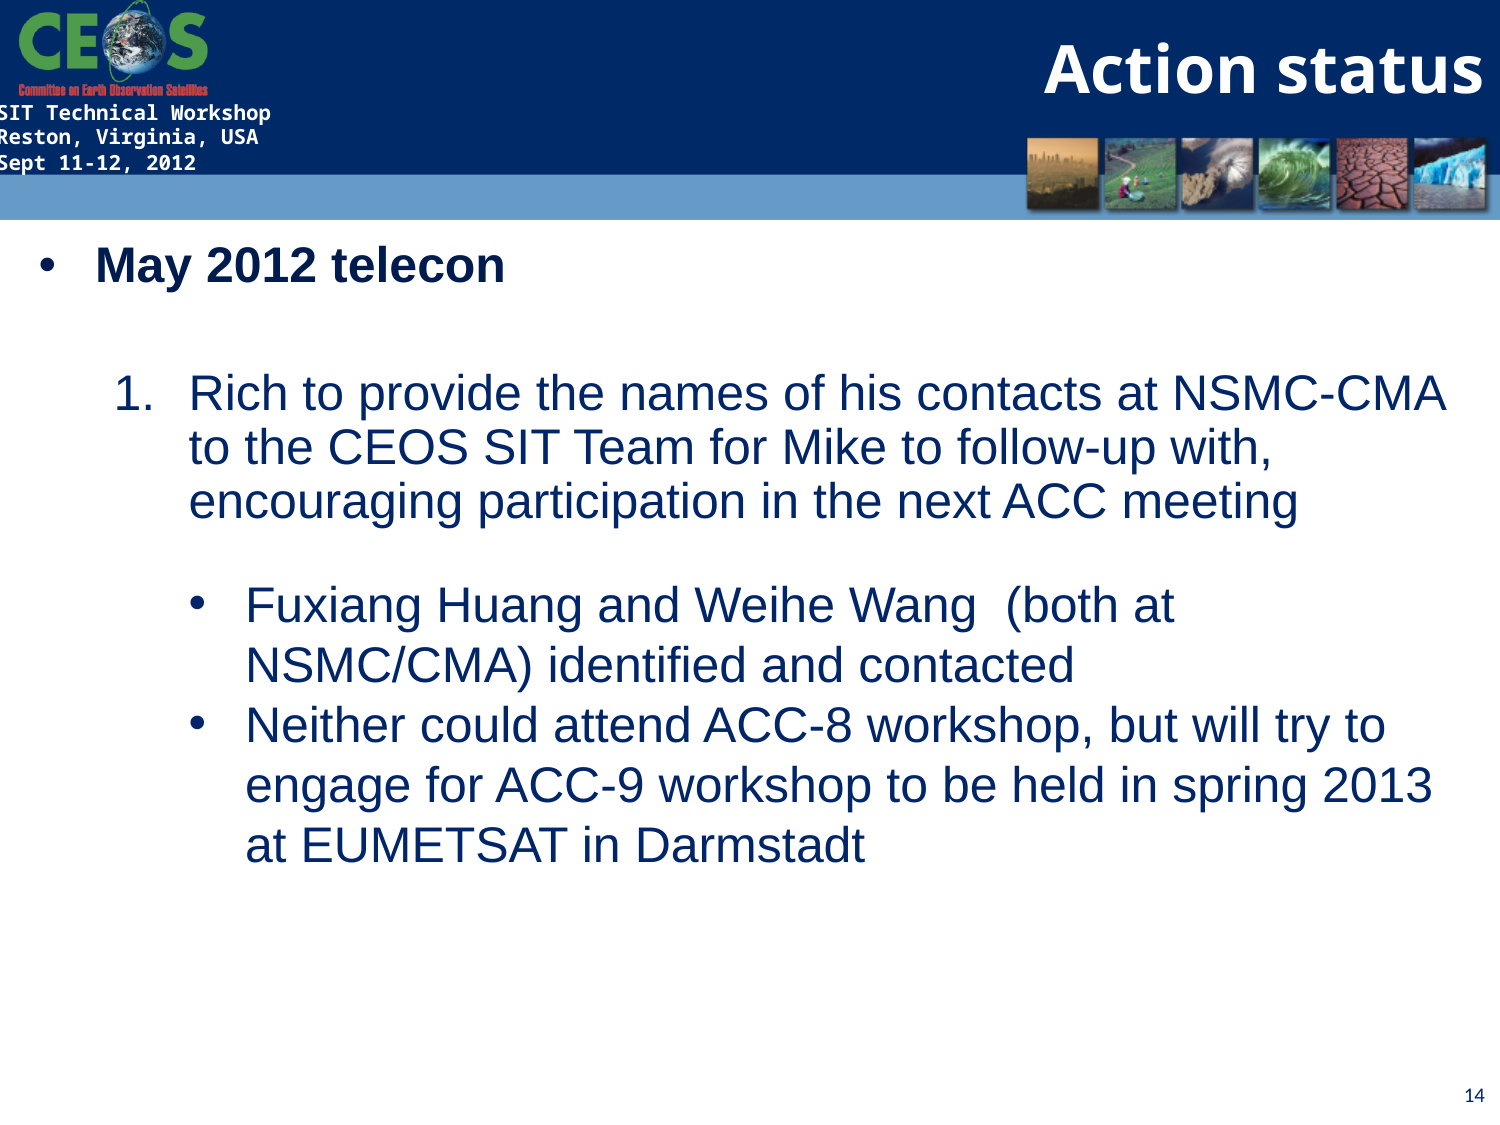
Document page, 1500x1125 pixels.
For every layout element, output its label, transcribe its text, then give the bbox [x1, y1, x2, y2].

text_box May 2012 telecon Rich to provide the names of his contacts at NSMC-CMA to the CEOS SIT Team for Mike to follow-up with, encouraging participation in the next ACC meeting Fuxiang Huang and Weihe Wang (both at NSMC/CMA) identified and contacted Neither could attend ACC-8 workshop, but will try to engage for ACC-9 workshop to be held in spring 2013 at EUMETSAT in Darmstadt [24, 232, 1473, 1074]
title Action status [226, 16, 1500, 117]
slide_number 14 [1187, 1073, 1500, 1125]
picture [0, 0, 1500, 220]
